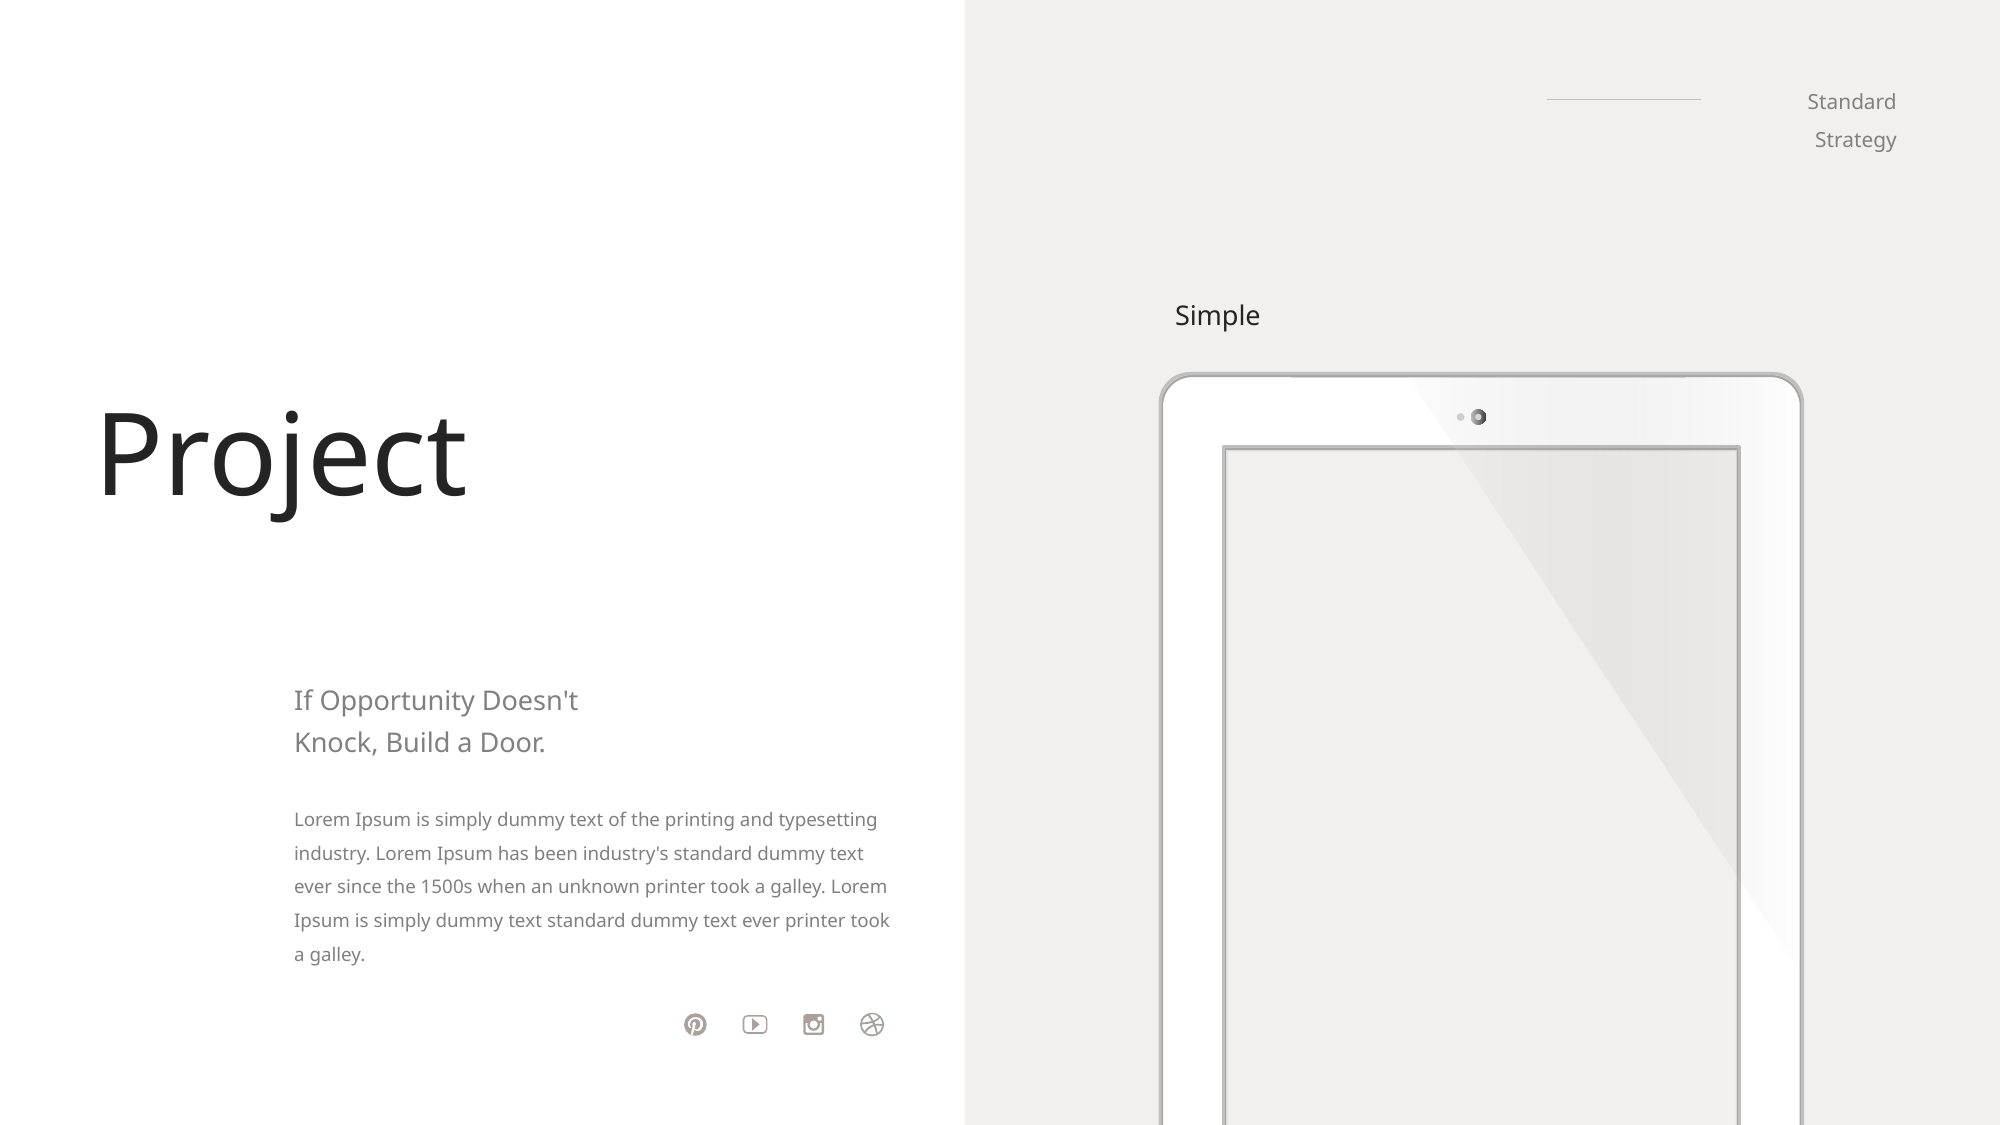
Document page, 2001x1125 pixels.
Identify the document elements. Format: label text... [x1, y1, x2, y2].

text_box Simple [1160, 290, 1390, 338]
text_box Project [79, 373, 765, 526]
text_box Standard Strategy [1720, 69, 1912, 159]
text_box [1160, 373, 1805, 1125]
text_box [964, 0, 2000, 1125]
text_box Lorem Ipsum is simply dummy text of the printing and typesetting industry. Lorem Ipsum has been industry's standard dummy text ever since the 1500s when an unknown printer took a galley. Lorem Ipsum is simply dummy text standard dummy text ever printer took a galley. [279, 789, 912, 973]
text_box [684, 1012, 885, 1037]
text_box If Opportunity Doesn't Knock, Build a Door. [279, 666, 677, 766]
